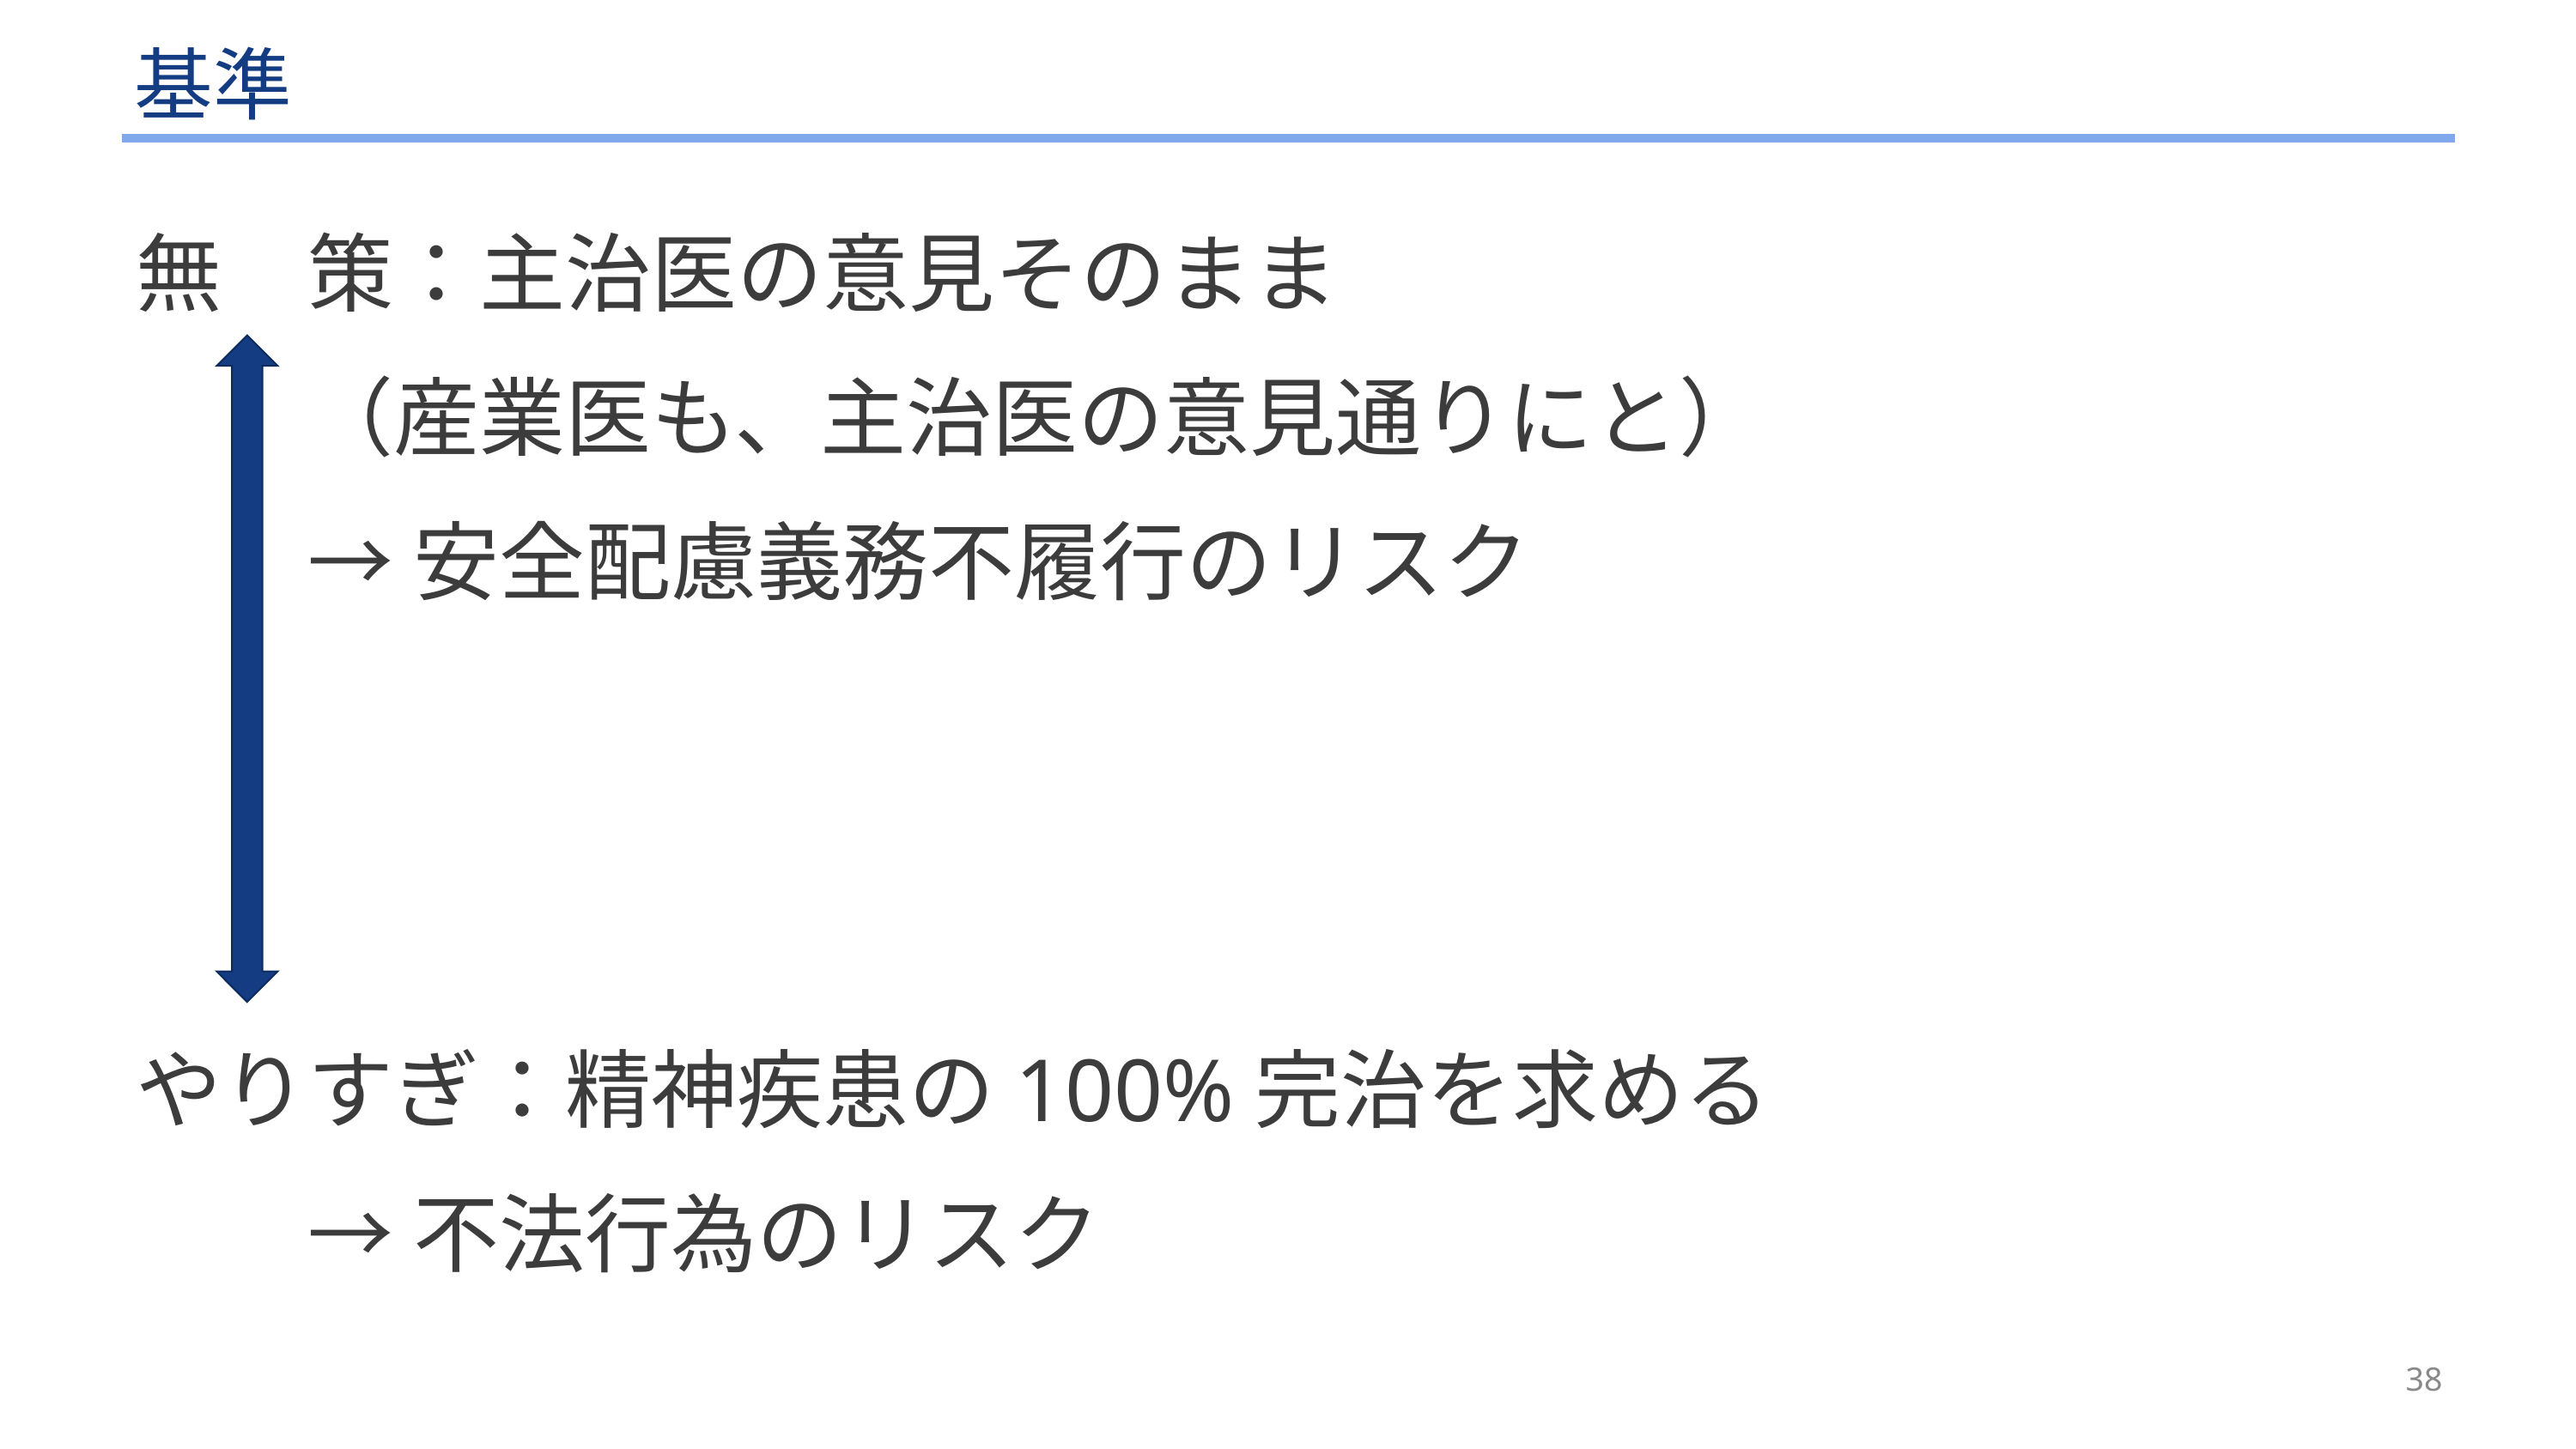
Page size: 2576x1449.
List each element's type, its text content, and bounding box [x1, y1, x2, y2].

list 無 策：主治医の意見そのまま （産業医も、主治医の意見通りにと） → 安全配慮義務不履行のリスク やりすぎ：精神疾患の100%完治を求める → 不法行為のリスク [123, 171, 2456, 1317]
slide_number 38 [2337, 1342, 2456, 1420]
title 基準 [121, 39, 2454, 139]
text_box [216, 335, 278, 1003]
